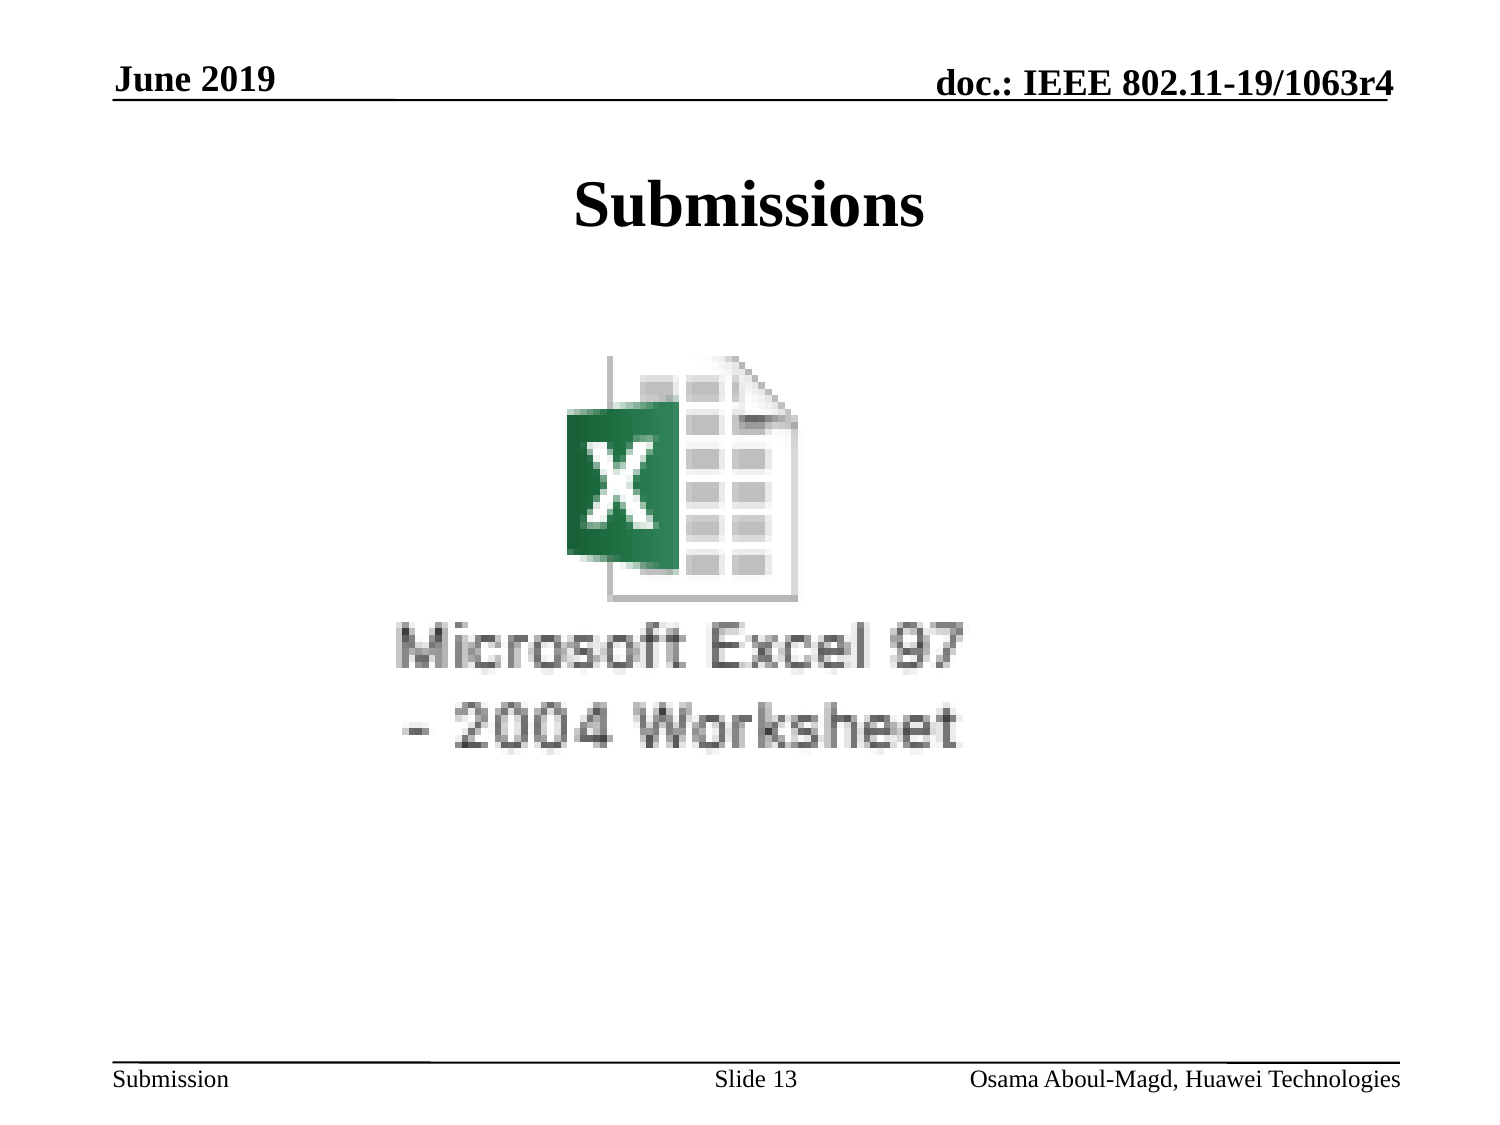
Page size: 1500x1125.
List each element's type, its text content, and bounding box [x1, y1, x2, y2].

title Submissions [112, 112, 1388, 288]
slide_number Slide 13 [712, 1061, 800, 1123]
footer Osama Aboul-Magd, Huawei Technologies [878, 1061, 1402, 1093]
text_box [349, 356, 1004, 769]
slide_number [114, 54, 423, 100]
